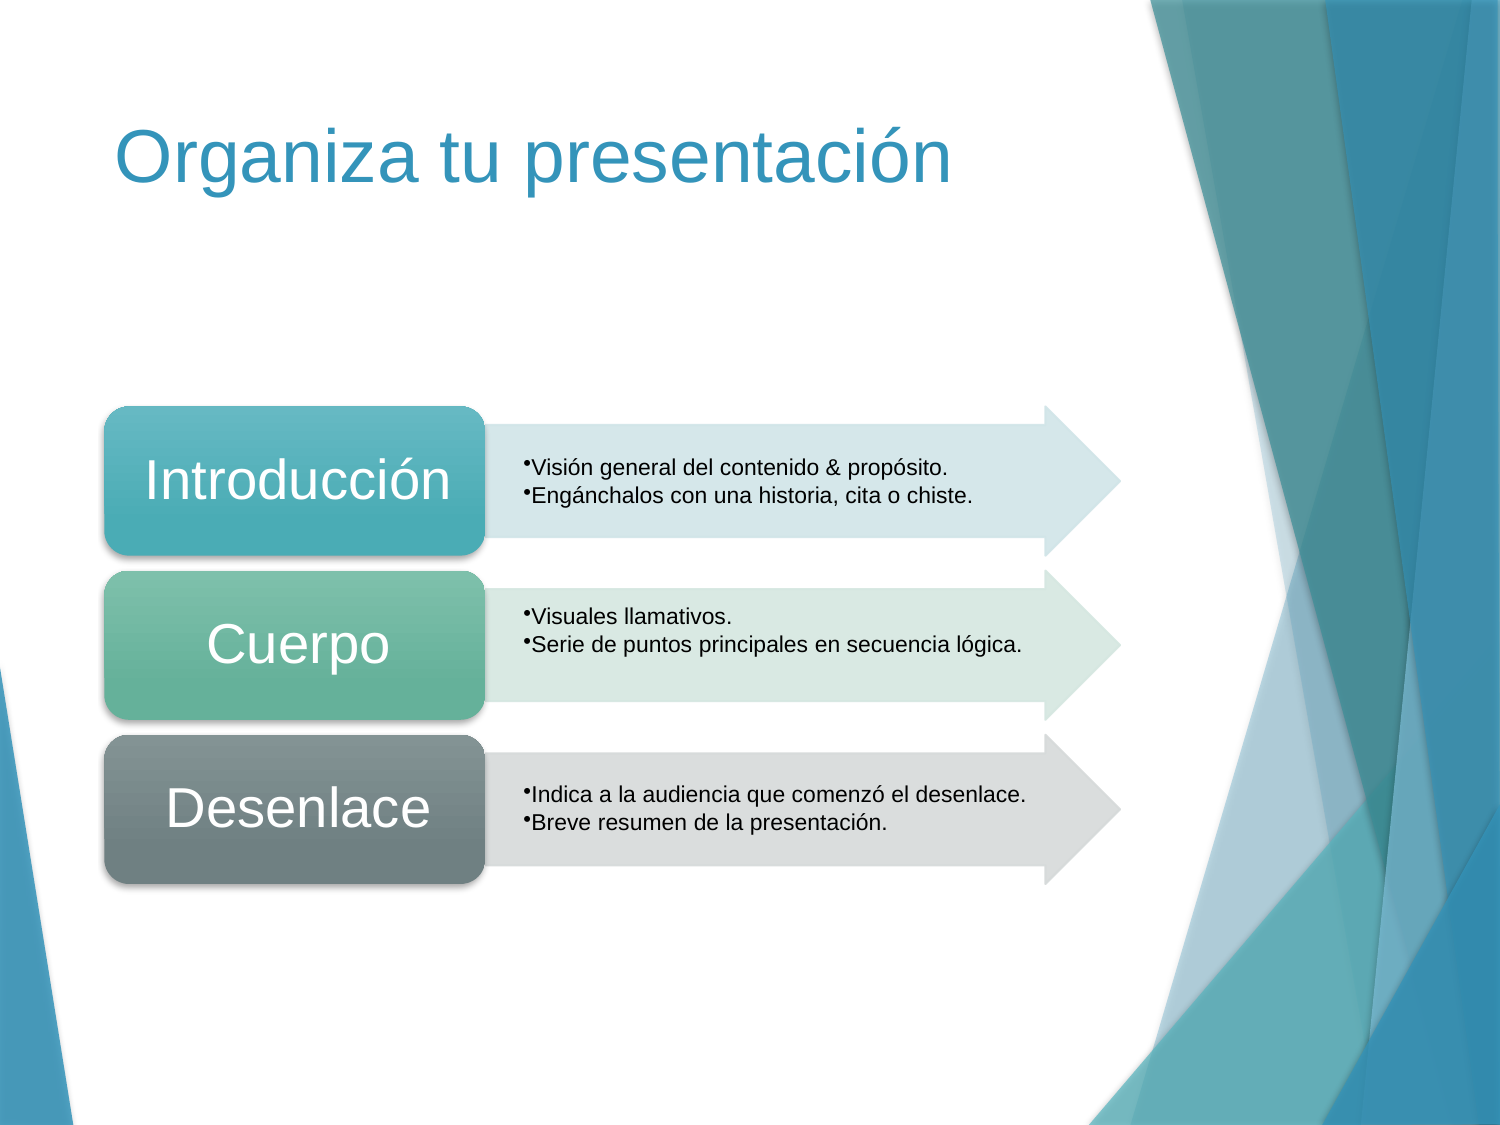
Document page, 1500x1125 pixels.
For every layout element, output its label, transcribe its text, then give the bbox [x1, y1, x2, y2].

title Organiza tu presentación [99, 99, 1142, 317]
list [82, 405, 1142, 885]
